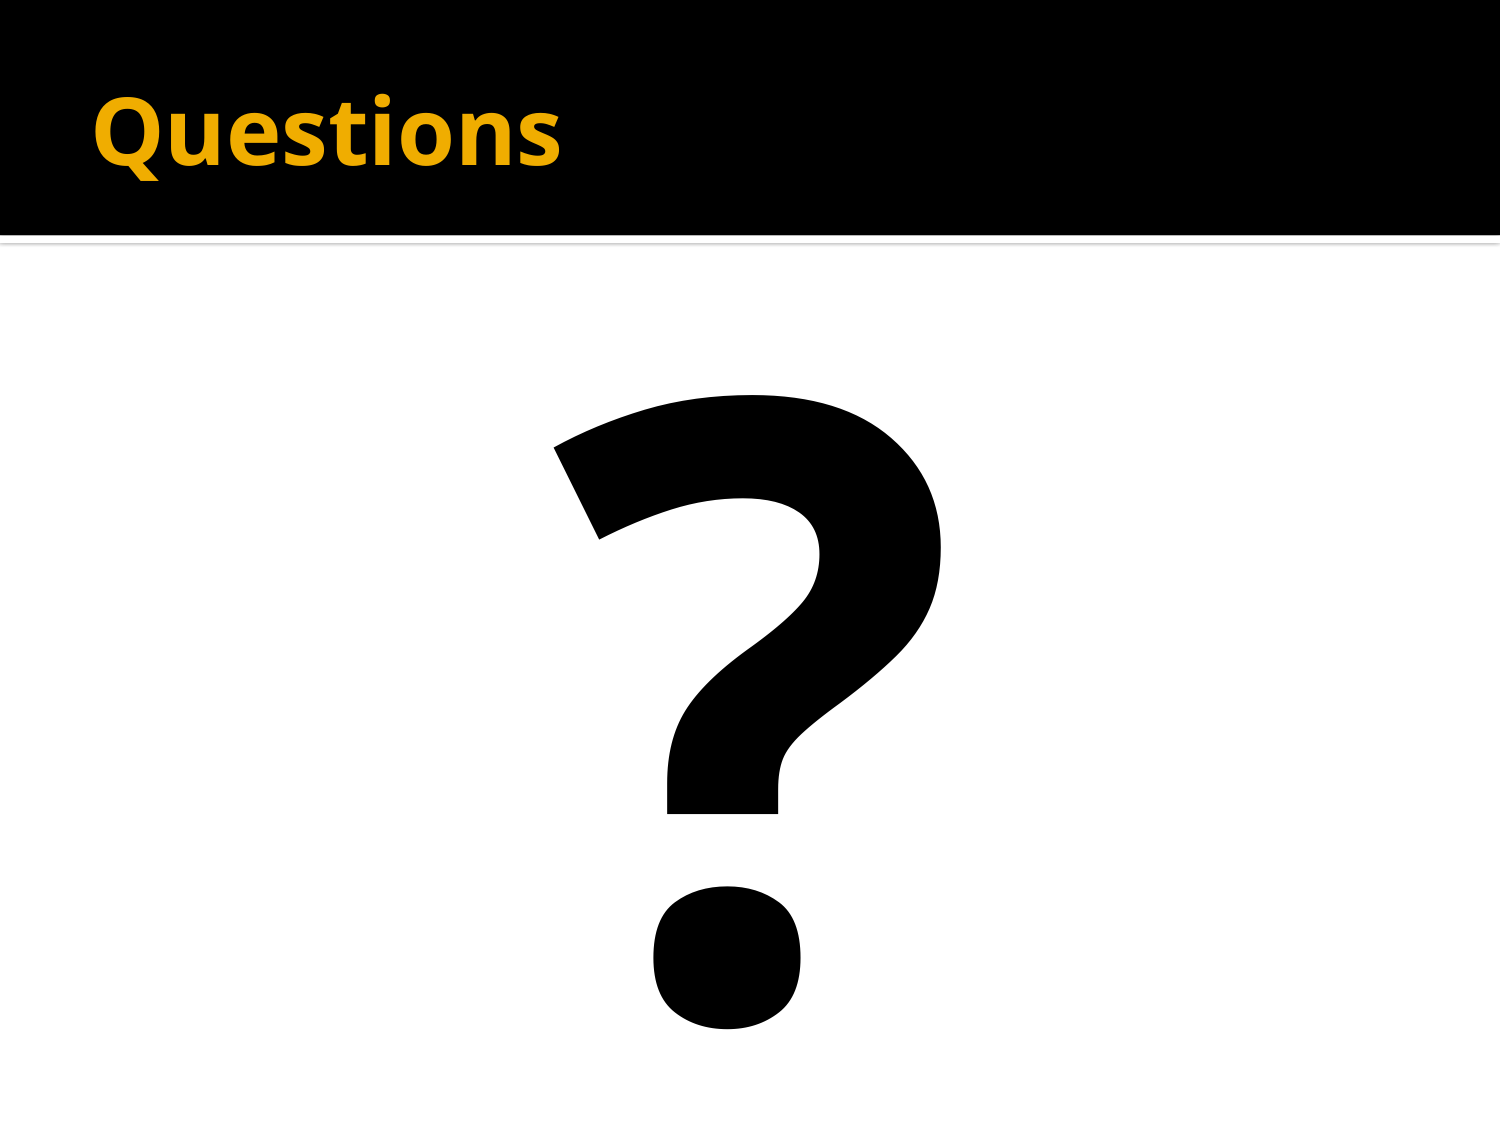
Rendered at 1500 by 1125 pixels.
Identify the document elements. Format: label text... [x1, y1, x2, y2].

list ? [75, 291, 1425, 1050]
title Questions [75, 25, 1425, 231]
